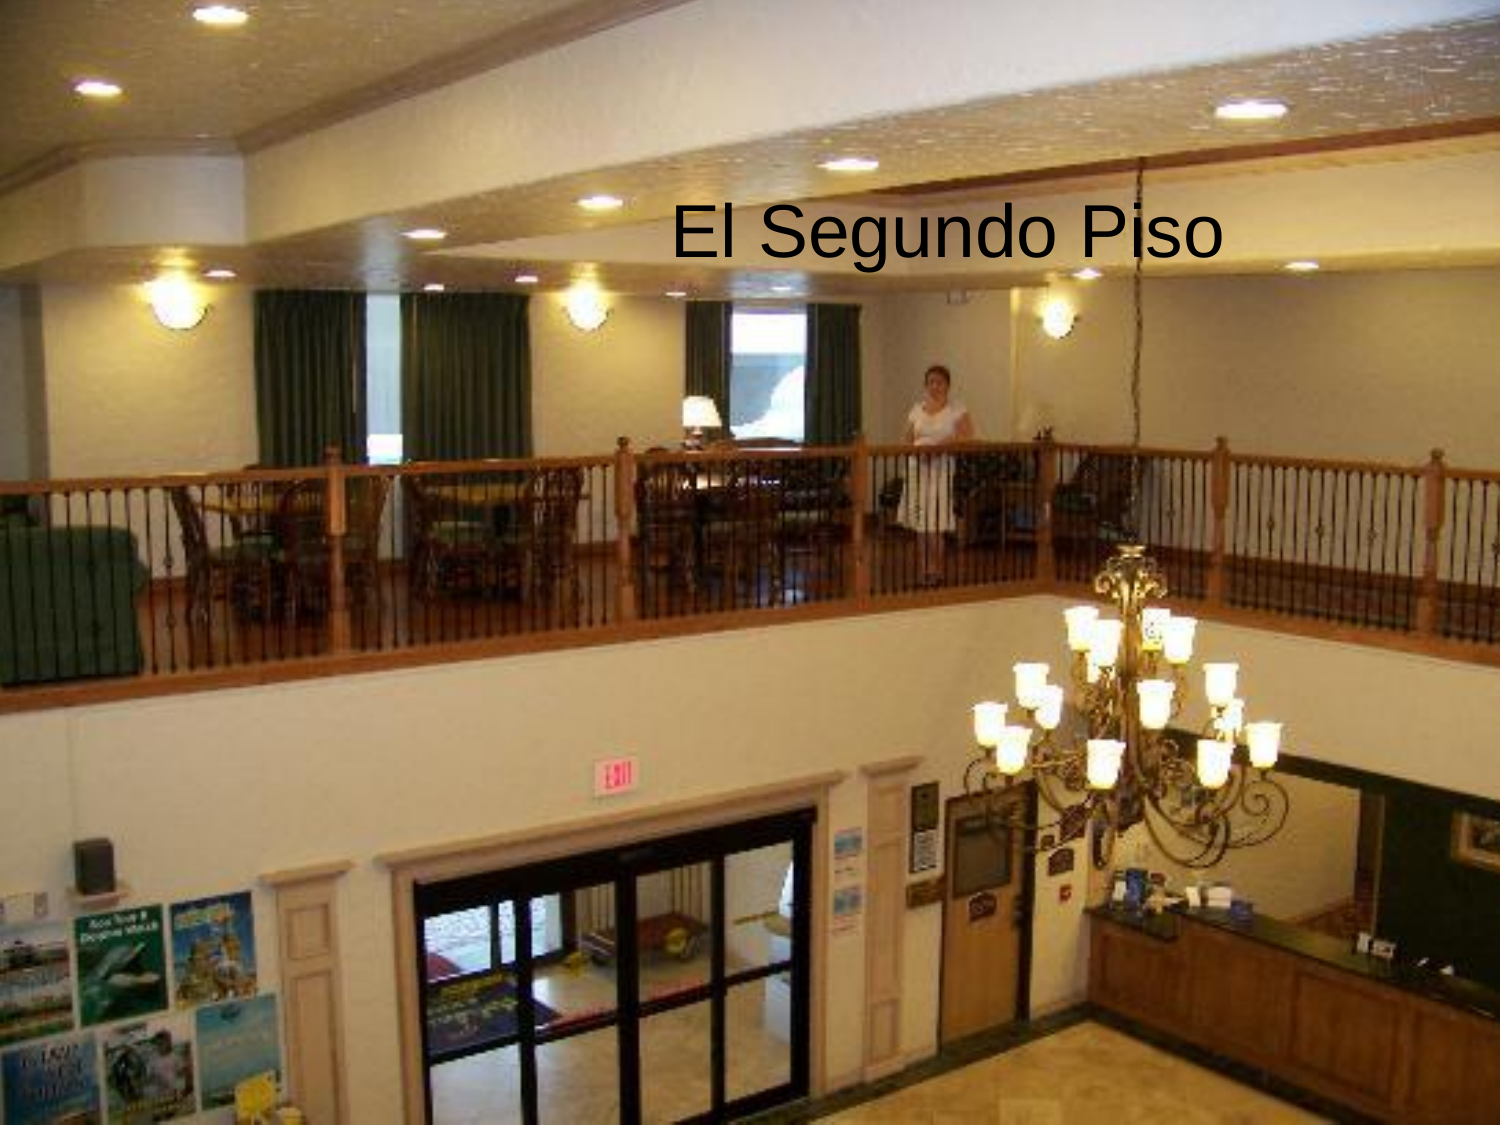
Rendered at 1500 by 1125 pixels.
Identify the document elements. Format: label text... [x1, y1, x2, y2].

text_box El Segundo Piso [653, 129, 1453, 256]
text_box [0, 0, 1500, 1125]
